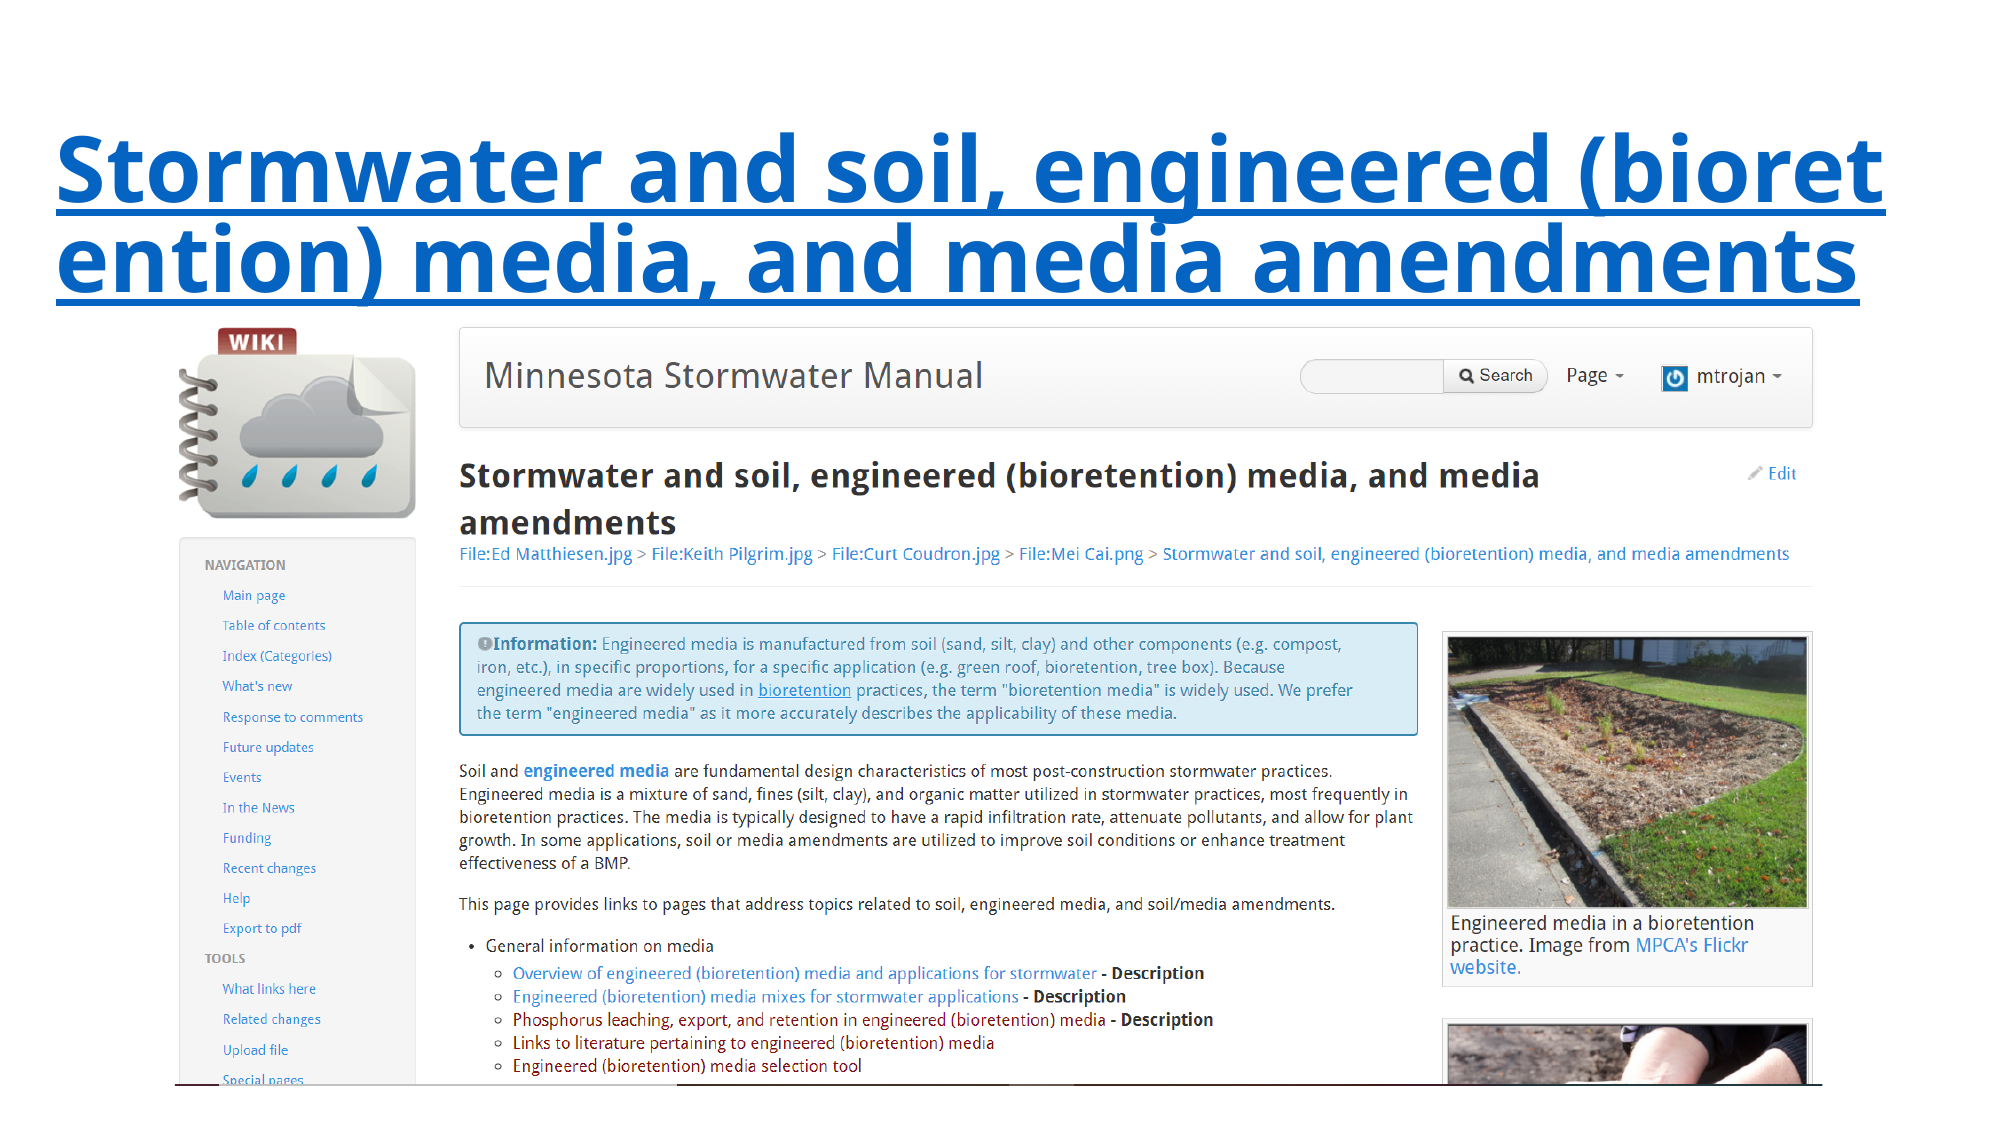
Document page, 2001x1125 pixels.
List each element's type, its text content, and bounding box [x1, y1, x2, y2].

title Stormwater and soil, engineered (bioretention) media, and media amendments [40, 59, 1955, 278]
picture [174, 317, 1823, 1086]
